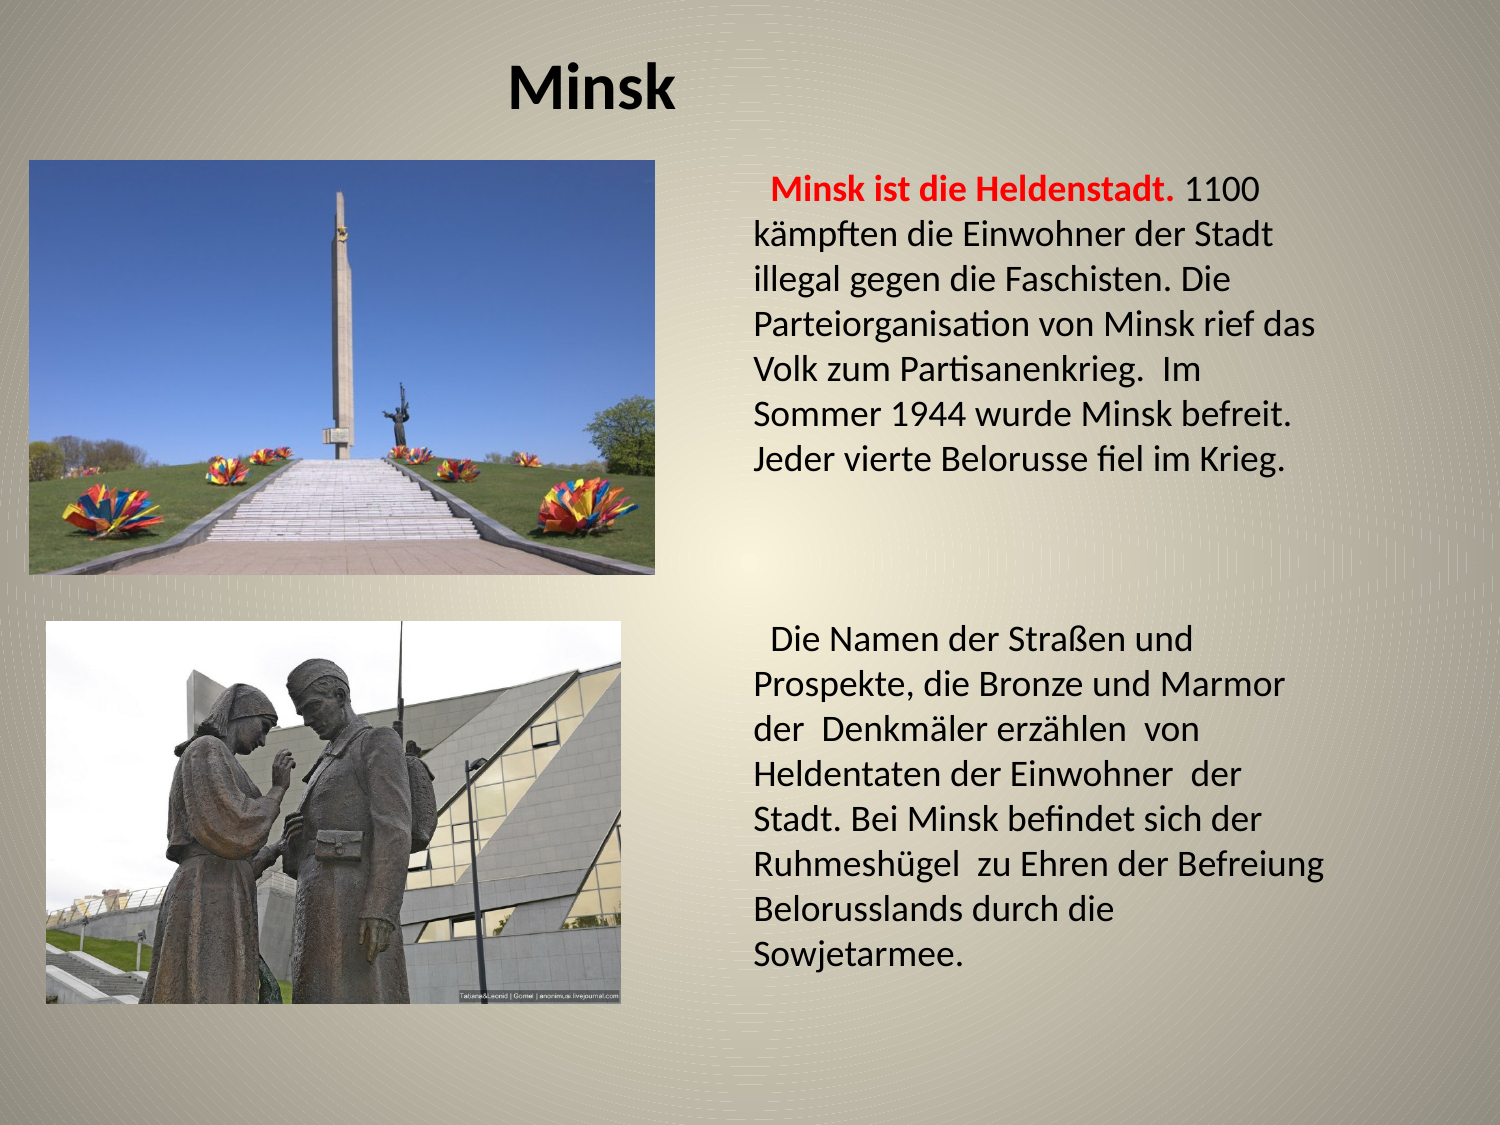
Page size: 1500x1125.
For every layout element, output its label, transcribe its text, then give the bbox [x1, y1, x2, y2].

text_box Minsk [492, 35, 1032, 131]
text_box Minsk ist die Heldenstadt. 1100 kämpften die Einwohner der Stadt illegal gegen die Faschisten. Die Parteiorganisation von Minsk rief das Volk zum Partisanenkrieg. Im Sommer 1944 wurde Minsk befreit. Jeder vierte Belorusse fiel im Krieg. Die Namen der Straßen und Prospekte, die Bronze und Marmor der Denkmäler erzählen von Heldentaten der Einwohner der Stadt. Bei Minsk befindet sich der Ruhmeshügel zu Ehren der Befreiung Belorusslands durch die Sowjetarmee. [738, 156, 1348, 982]
picture [46, 620, 622, 1004]
picture [29, 160, 655, 575]
